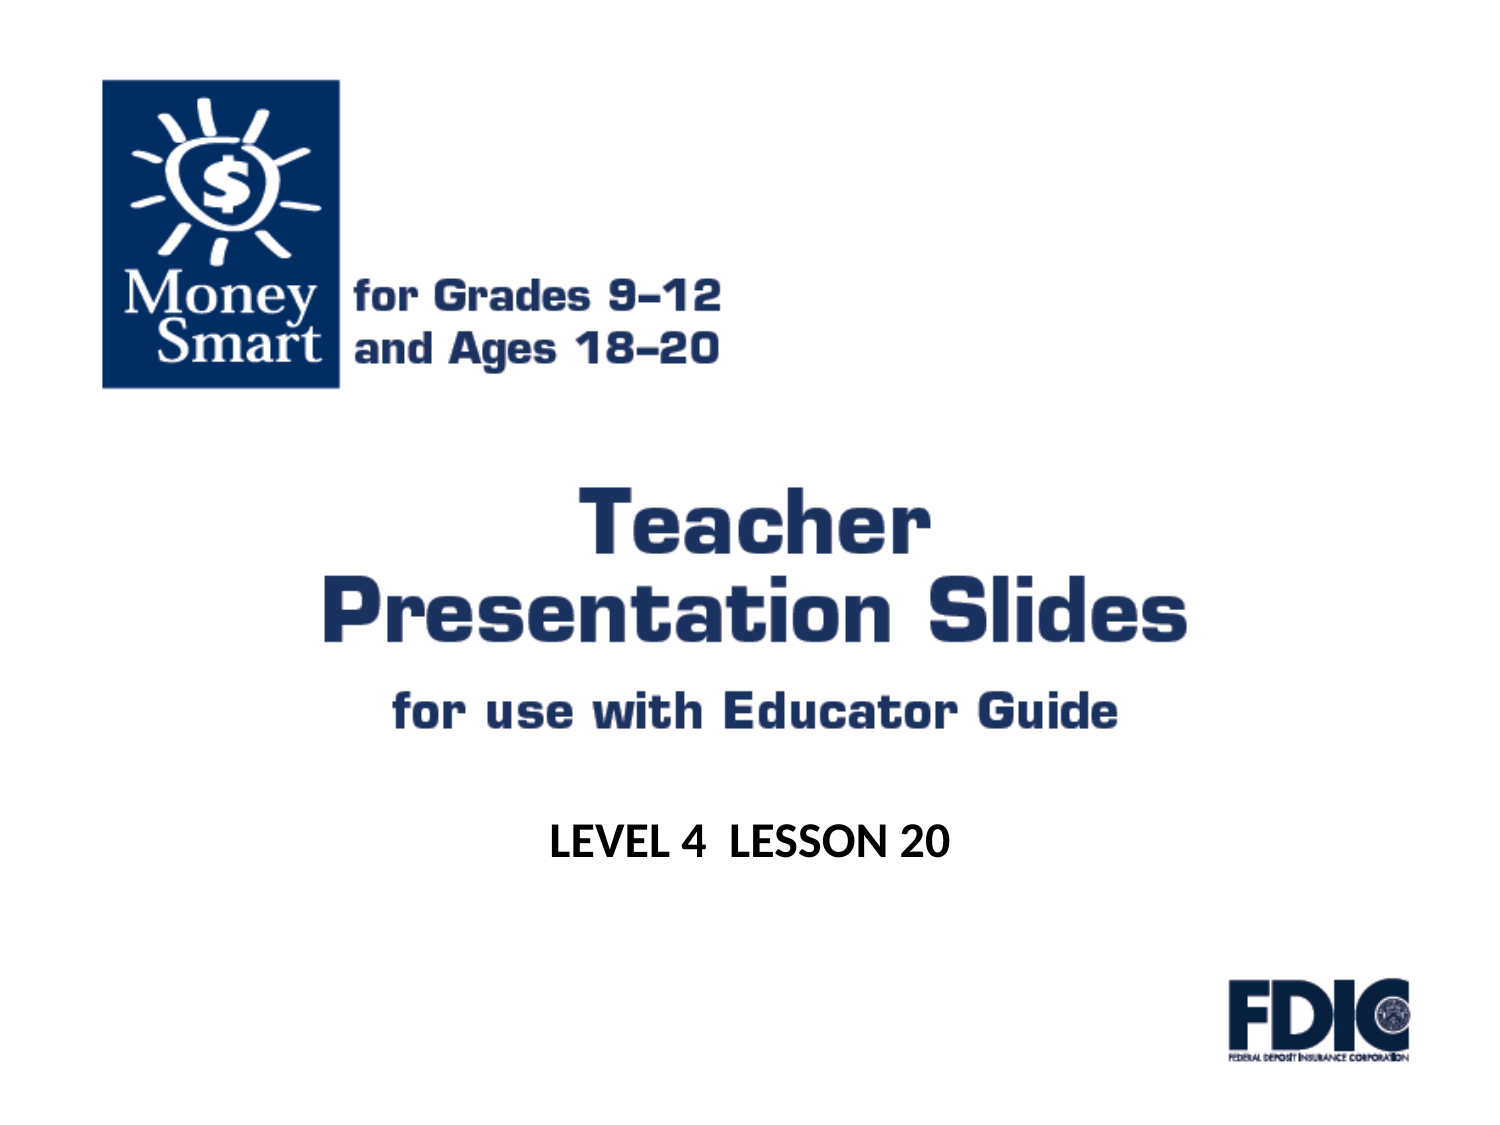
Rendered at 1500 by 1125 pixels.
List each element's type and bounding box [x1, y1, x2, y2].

picture [62, 31, 1438, 1094]
